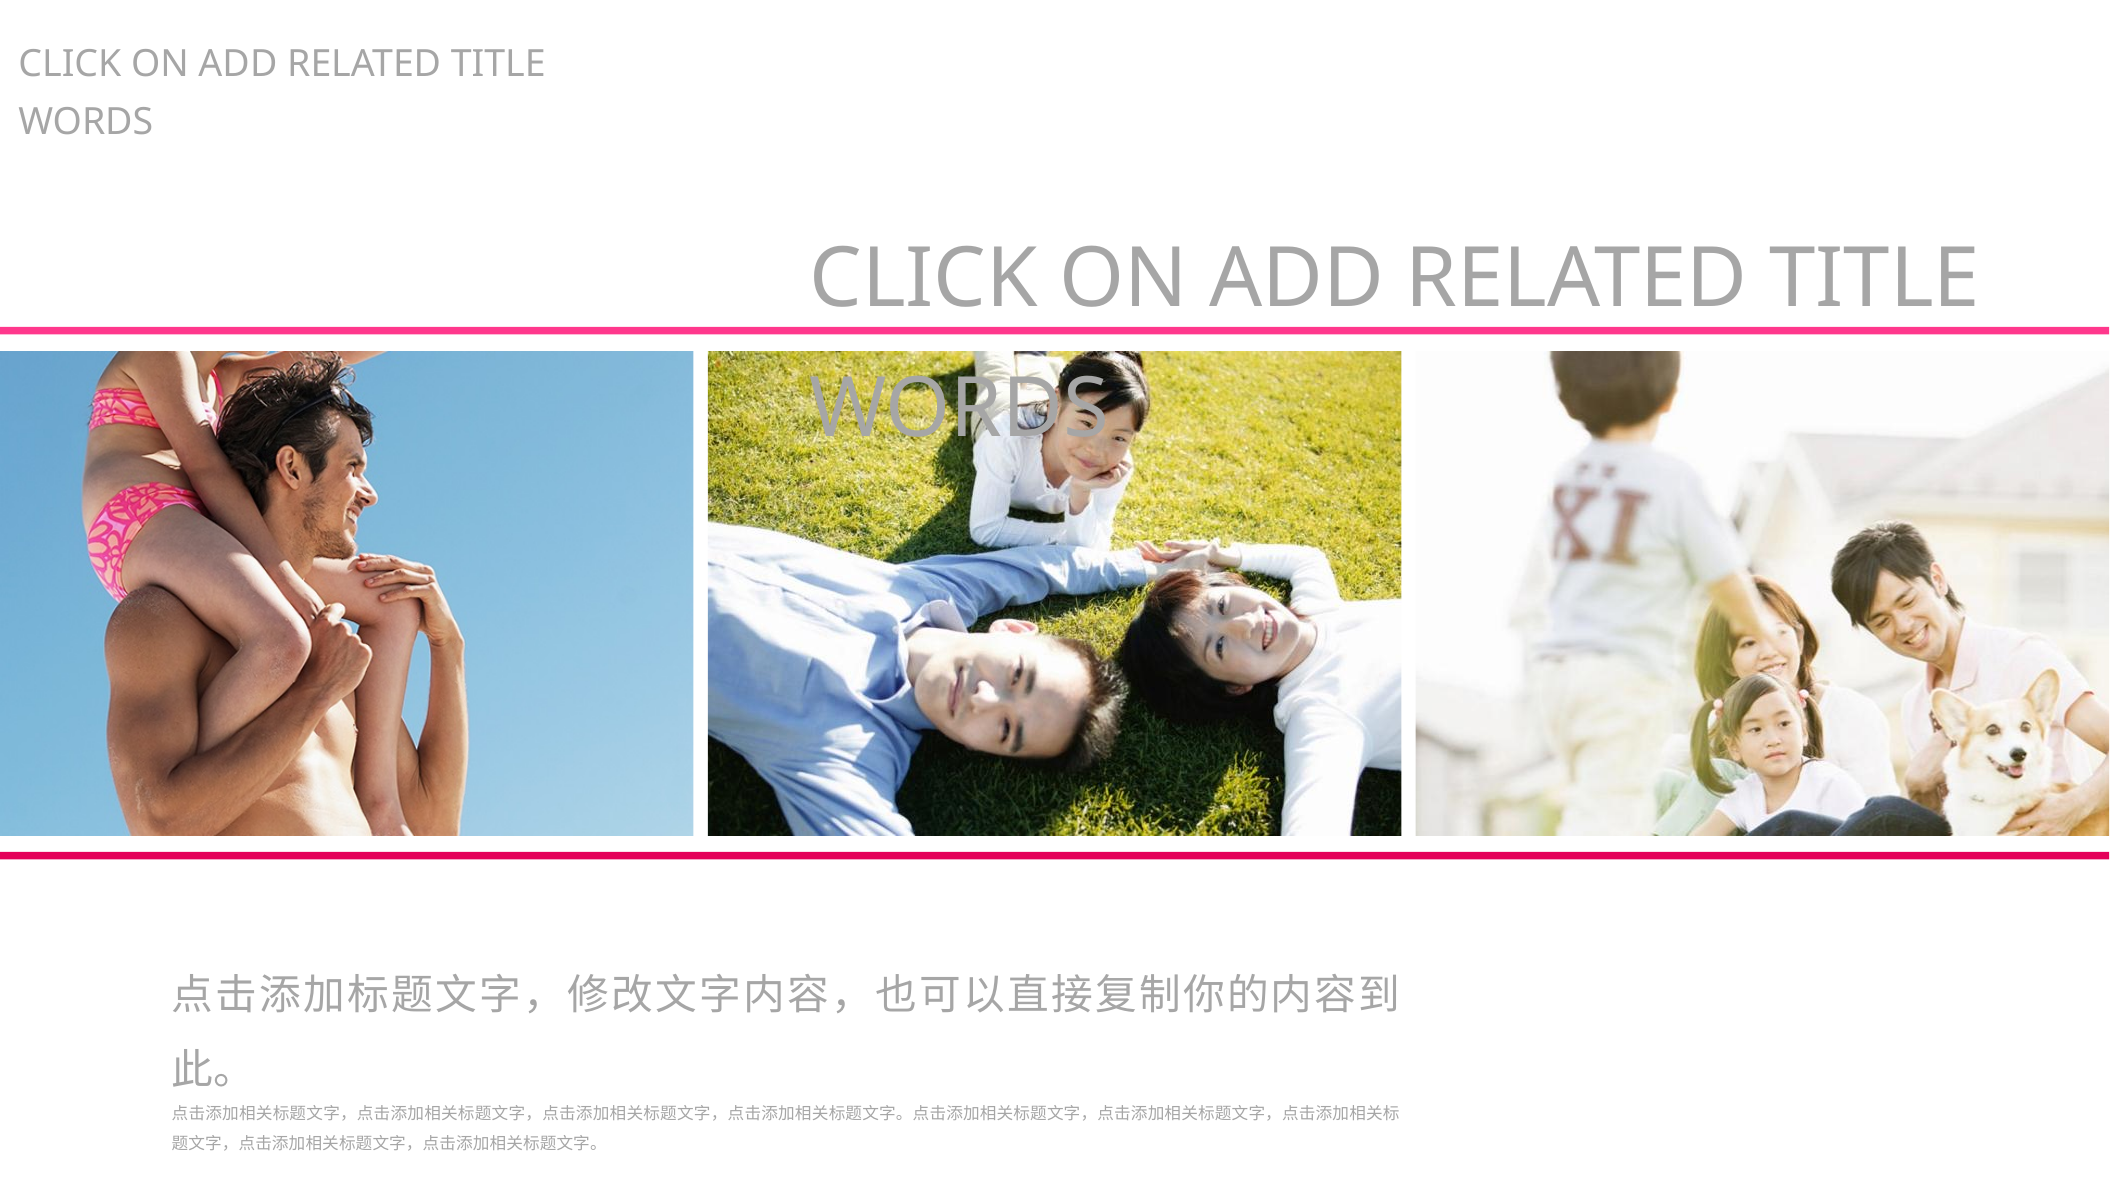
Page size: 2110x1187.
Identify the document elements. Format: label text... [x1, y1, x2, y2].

text_box 点击添加标题文字，修改文字内容，也可以直接复制你的内容到此。 点击添加相关标题文字，点击添加相关标题文字，点击添加相关标题文字，点击添加相关标题文字。点击添加相关标题文字，点击添加相关标题文字，点击添加相关标题文字，点击添加相关标题文字，点击添加相关标题文字。 [156, 935, 1416, 1161]
text_box CLICK ON ADD RELATED TITLE WORDS [794, 185, 2110, 461]
text_box [0, 326, 794, 335]
text_box [707, 350, 1402, 836]
text_box CLICK ON ADD RELATED TITLE WORDS [3, 18, 595, 150]
text_box [0, 851, 2110, 860]
text_box [0, 350, 694, 836]
text_box [1415, 461, 2110, 836]
